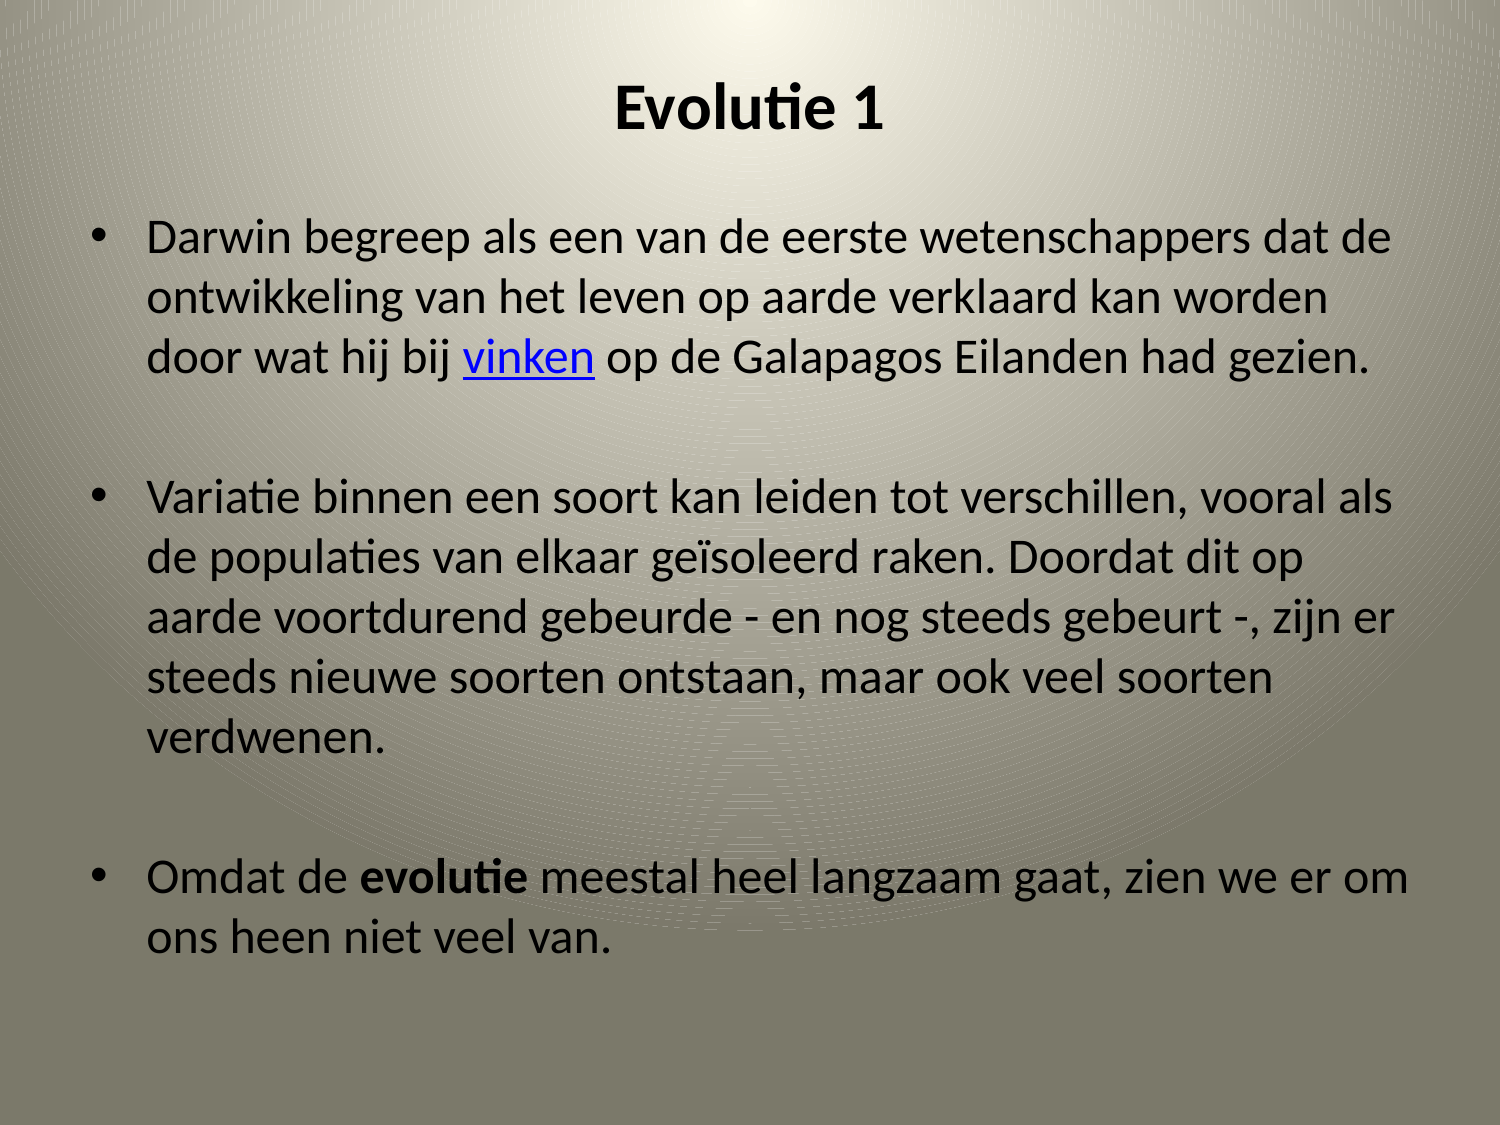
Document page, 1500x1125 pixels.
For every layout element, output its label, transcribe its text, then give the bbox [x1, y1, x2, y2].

list Darwin begreep als een van de eerste wetenschappers dat de ontwikkeling van het leven op aarde verklaard kan worden door wat hij bij vinken op de Galapagos Eilanden had gezien. Variatie binnen een soort kan leiden tot verschillen, vooral als de populaties van elkaar geïsoleerd raken. Doordat dit op aarde voortdurend gebeurde - en nog steeds gebeurt -, zijn er steeds nieuwe soorten ontstaan, maar ook veel soorten verdwenen. Omdat de evolutie meestal heel langzaam gaat, zien we er om ons heen niet veel van. [75, 196, 1425, 1059]
title Evolutie 1 [75, 45, 1425, 161]
